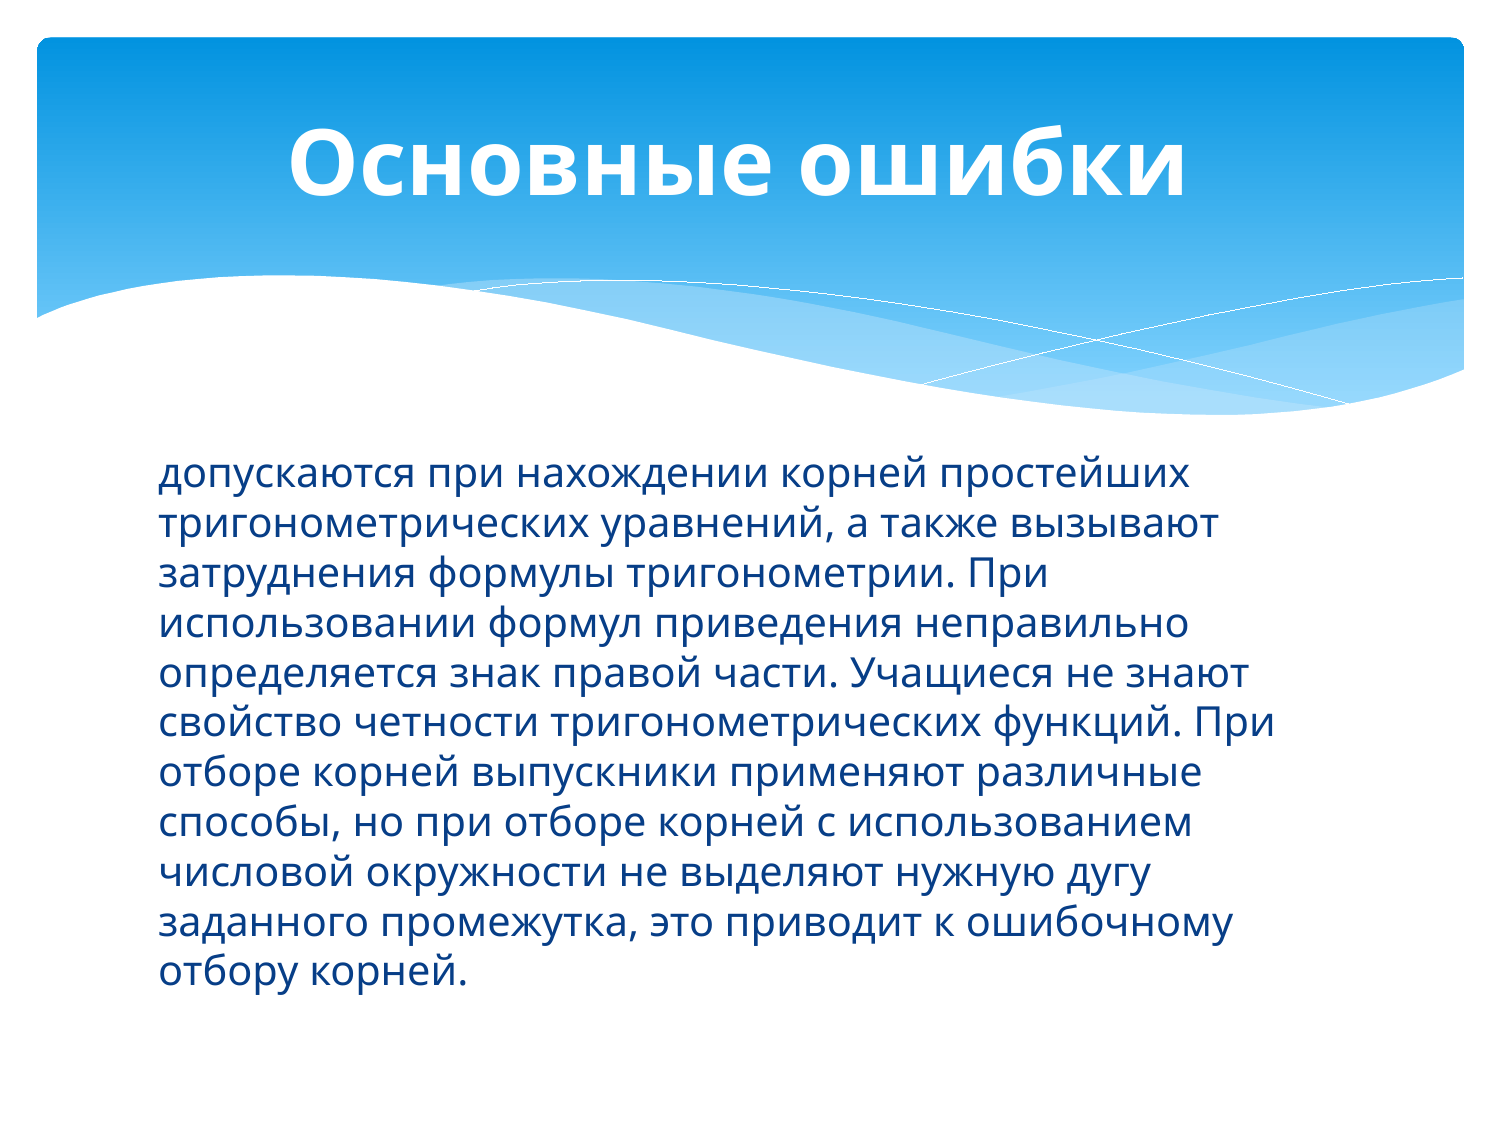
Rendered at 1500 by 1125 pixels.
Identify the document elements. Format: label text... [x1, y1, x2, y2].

list допускаются при нахождении корней простейших тригонометрических уравнений, а также вызывают затруднения формулы тригонометрии. При использовании формул приведения неправильно определяется знак правой части. Учащиеся не знают свойство четности тригонометрических функций. При отборе корней выпускники применяют различные способы, но при отборе корней с использованием числовой окружности не выделяют нужную дугу заданного промежутка, это приводит к ошибочному отбору корней. [143, 438, 1359, 1005]
title Основные ошибки [75, 55, 1425, 261]
